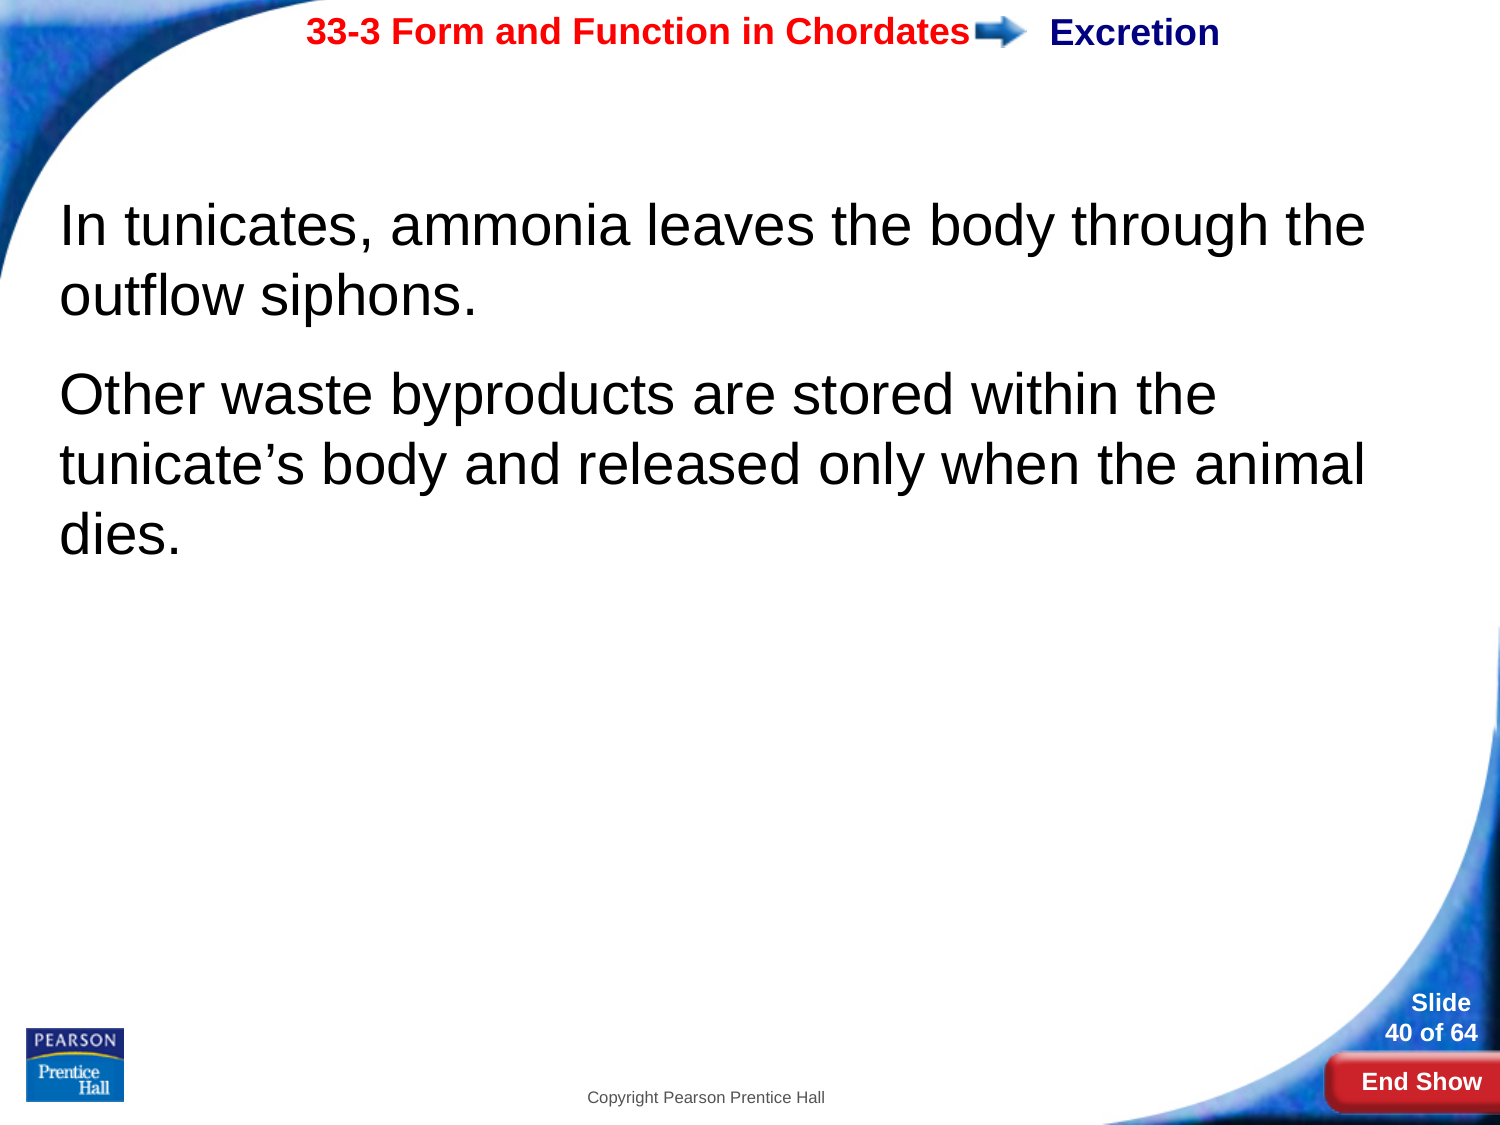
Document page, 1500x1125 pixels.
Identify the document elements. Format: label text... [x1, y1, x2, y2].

list In tunicates, ammonia leaves the body through the outflow siphons. Other waste byproducts are stored within the tunicate’s body and released only when the animal dies. [44, 179, 1463, 976]
title Excretion [1034, 0, 1500, 76]
picture [0, 0, 1500, 1125]
footer Copyright Pearson Prentice Hall [468, 1078, 945, 1105]
